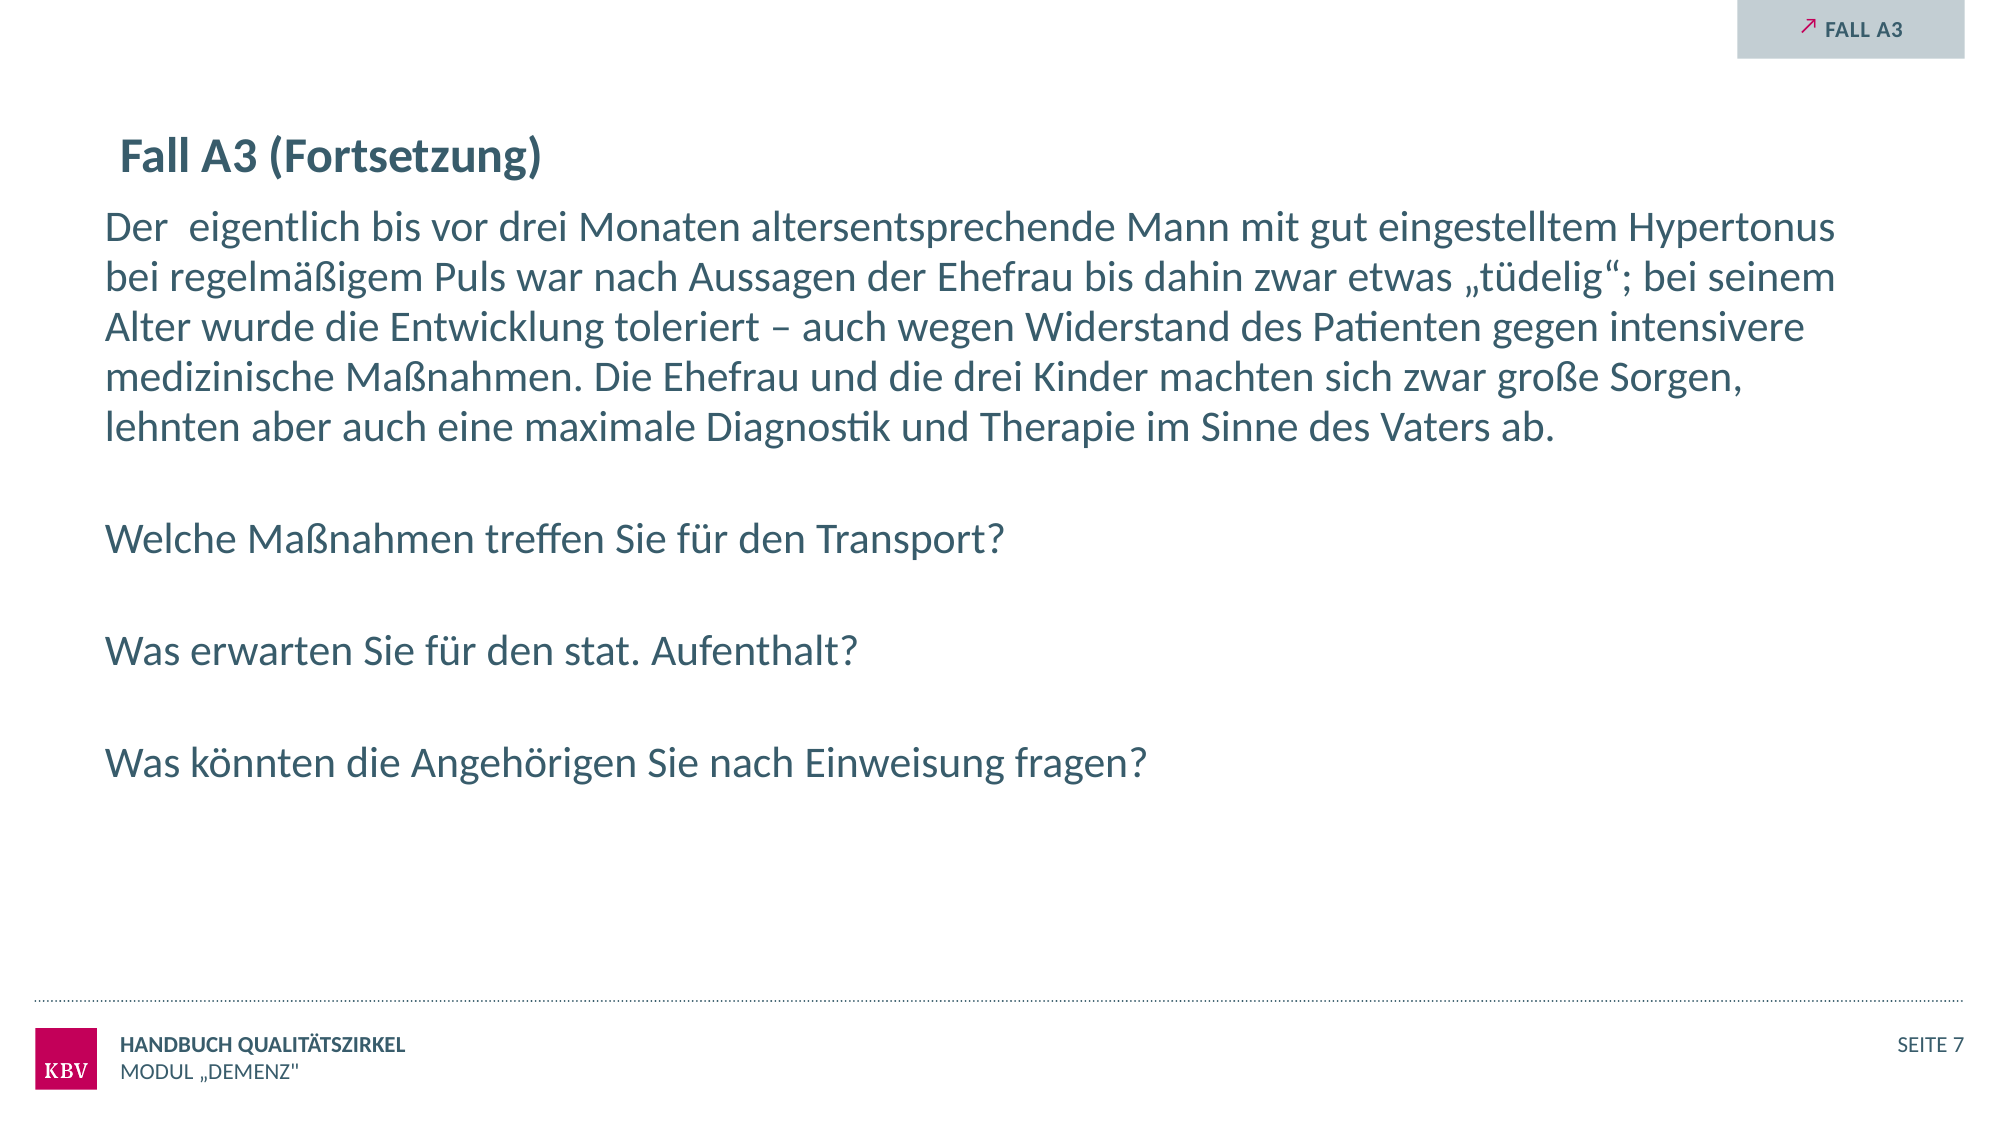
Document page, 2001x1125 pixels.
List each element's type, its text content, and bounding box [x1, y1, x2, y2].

slide_number Seite 7 [1787, 1030, 1965, 1057]
slide_number Modul „Demenz" [120, 1057, 1668, 1084]
footer Handbuch Qualitätszirkel [120, 1030, 1668, 1057]
title Fall A3 (Fortsetzung) [120, 129, 1880, 201]
list Der eigentlich bis vor drei Monaten altersentsprechende Mann mit gut eingestelltem Hypertonus bei regelmäßigem Puls war nach Aussagen der Ehefrau bis dahin zwar etwas „tüdelig“; bei seinem Alter wurde die Entwicklung toleriert – auch wegen Widerstand des Patienten gegen intensivere medizinische Maßnahmen. Die Ehefrau und die drei Kinder machten sich zwar große Sorgen, lehnten aber auch eine maximale Diagnostik und Therapie im Sinne des Vaters ab. Welche Maßnahmen treffen Sie für den Transport? Was erwarten Sie für den stat. Aufenthalt? Was könnten die Angehörigen Sie nach Einweisung fragen? [104, 201, 1865, 967]
list Fall A3 [1737, 0, 1965, 59]
